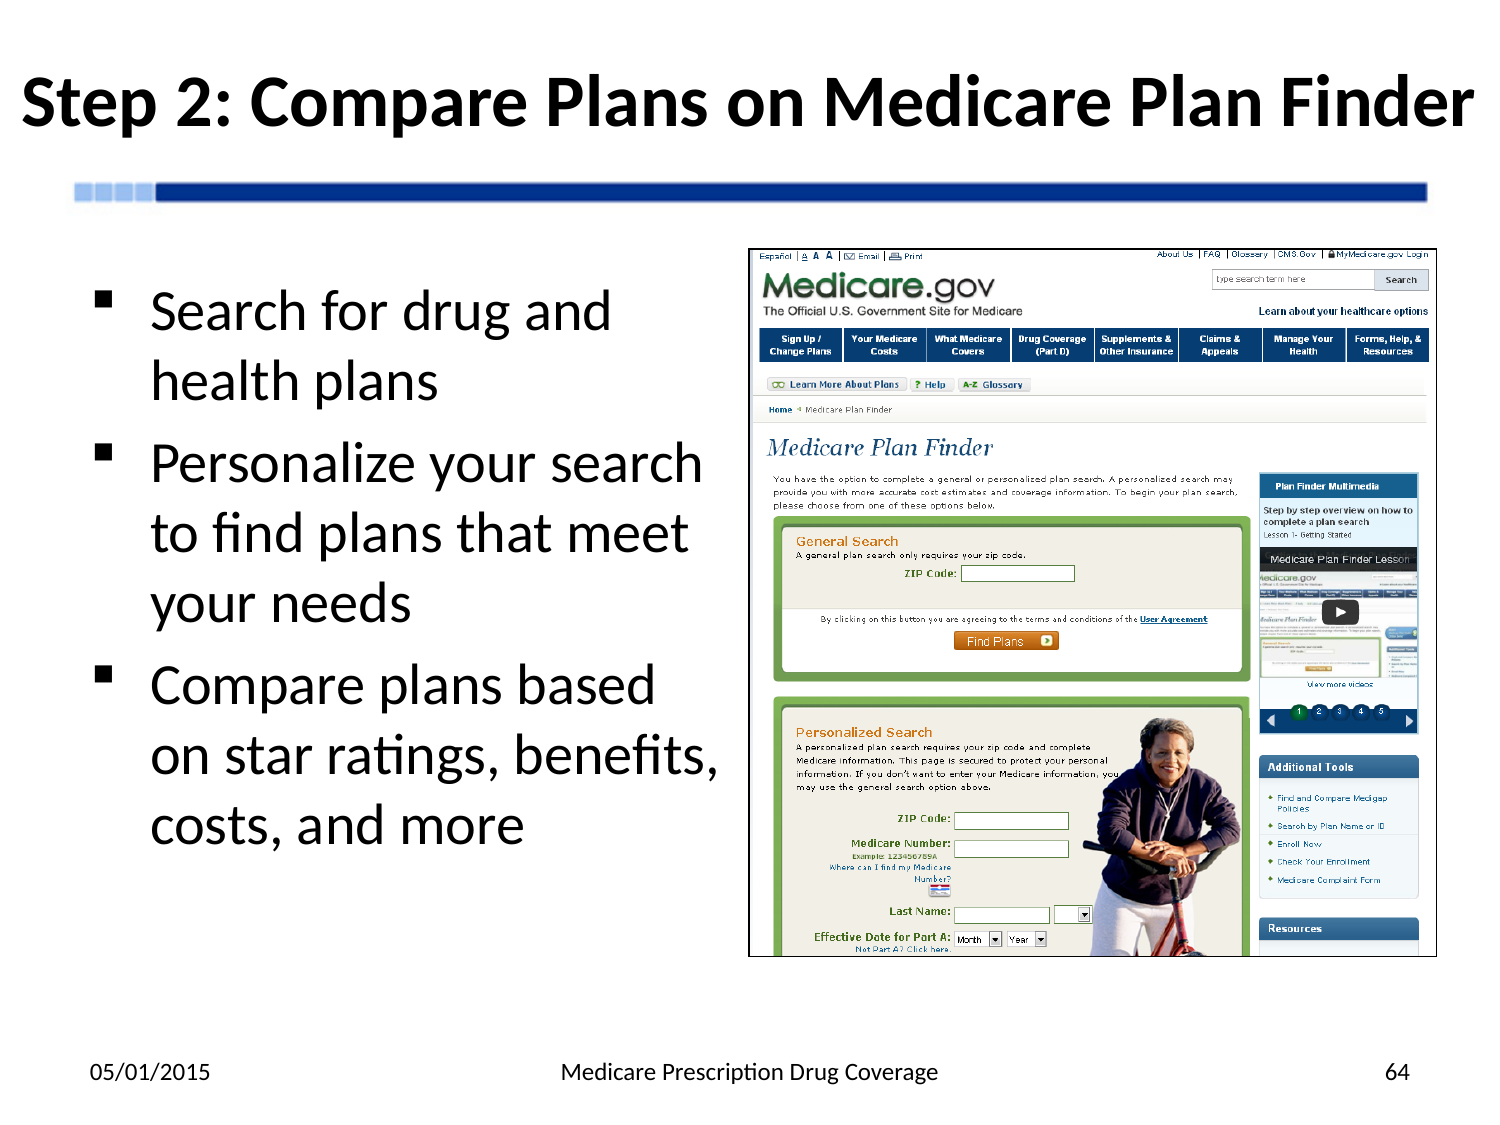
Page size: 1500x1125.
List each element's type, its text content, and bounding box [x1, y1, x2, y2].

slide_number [75, 1040, 425, 1100]
picture [0, 195, 1500, 1125]
list Search for drug and health plans Personalize your search to find plans that meet your needs Compare plans based on star ratings, benefits, costs, and more [75, 264, 738, 1028]
slide_number 64 [1074, 1040, 1425, 1100]
footer Medicare Prescription Drug Coverage [425, 1040, 1074, 1100]
title Step 2: Compare Plans on Medicare Plan Finder [0, 0, 1500, 195]
